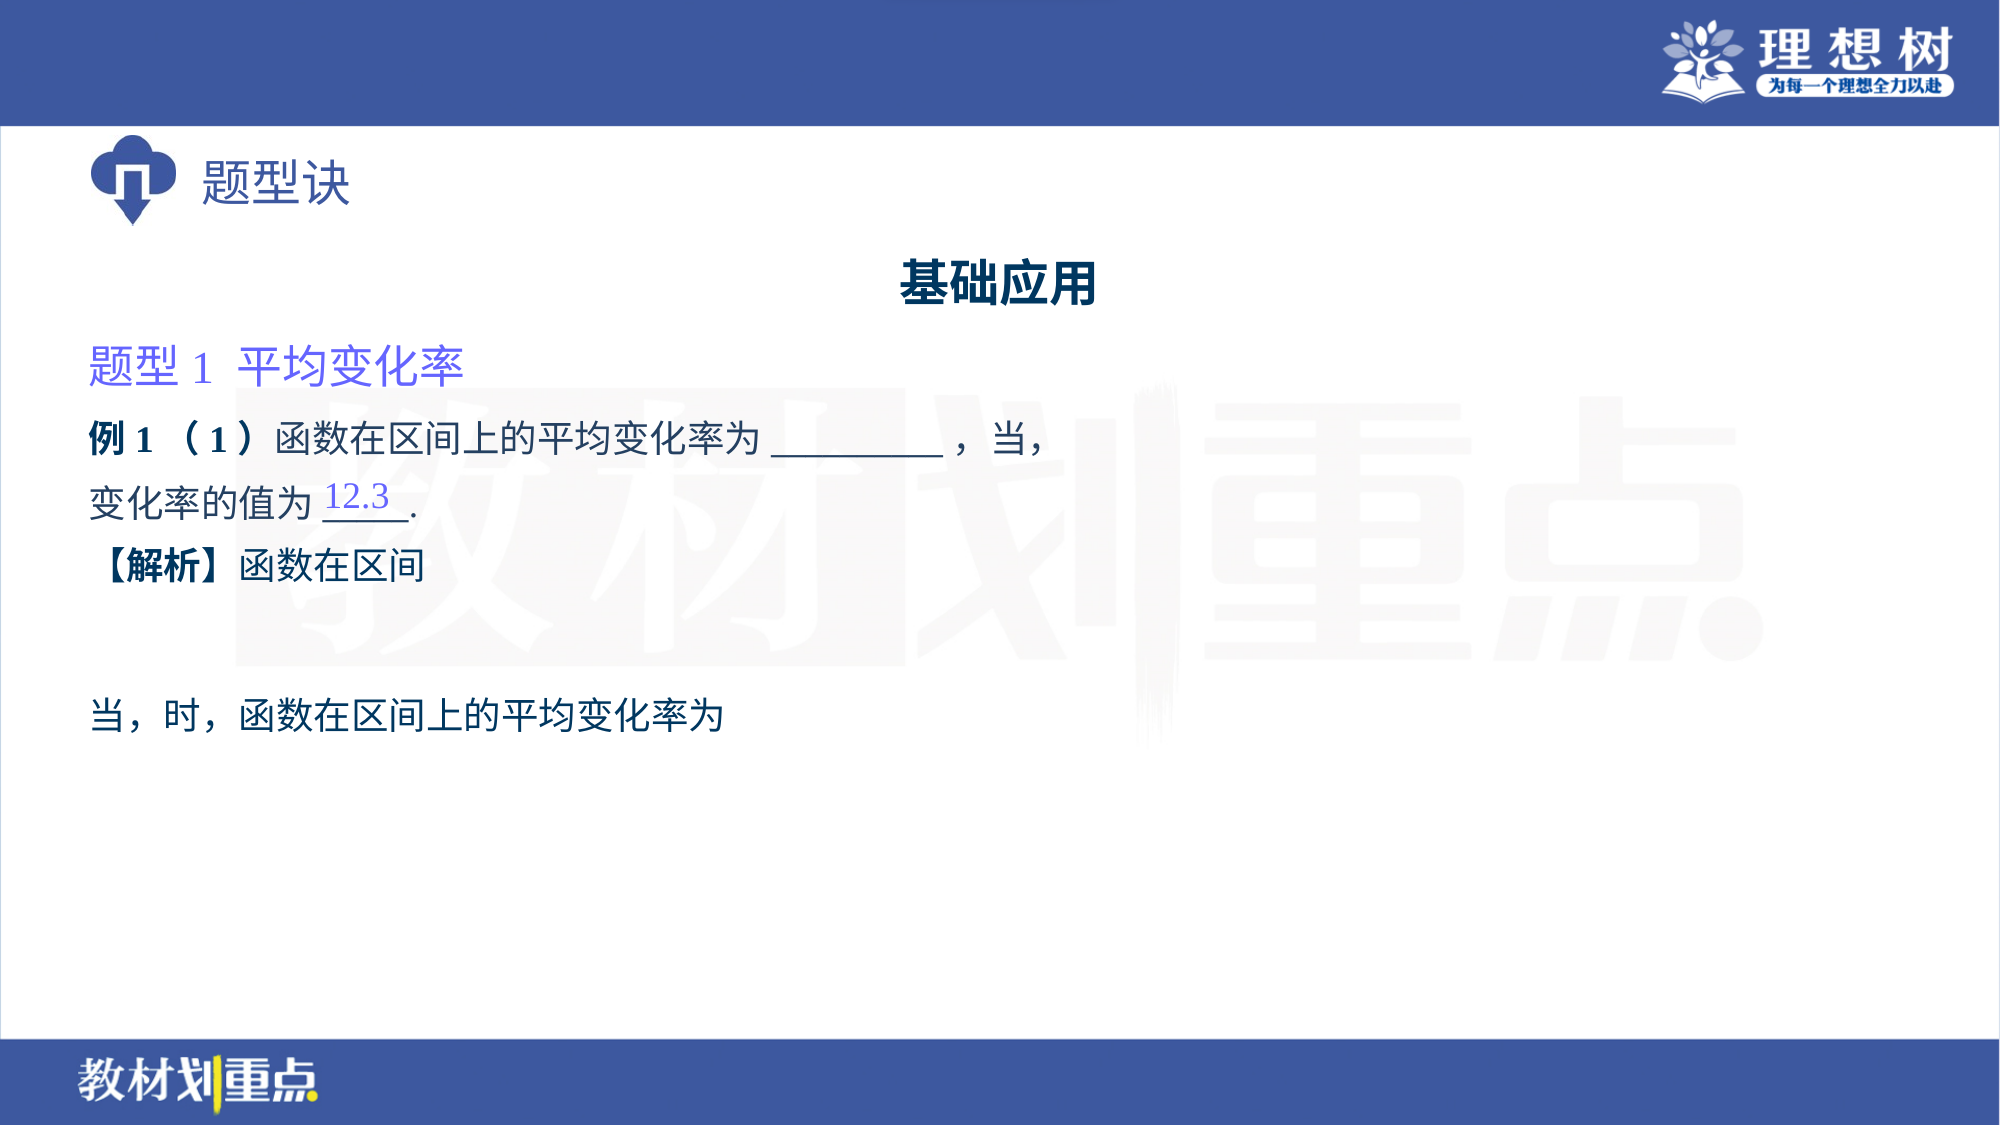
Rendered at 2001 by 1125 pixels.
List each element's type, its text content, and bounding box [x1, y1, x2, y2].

picture [0, 0, 2000, 1125]
text_box 题型诀 [200, 138, 497, 224]
text_box 题型1 平均变化率 [88, 311, 1911, 451]
text_box 12.3 [310, 451, 404, 510]
text_box 基础应用 [88, 224, 1911, 311]
